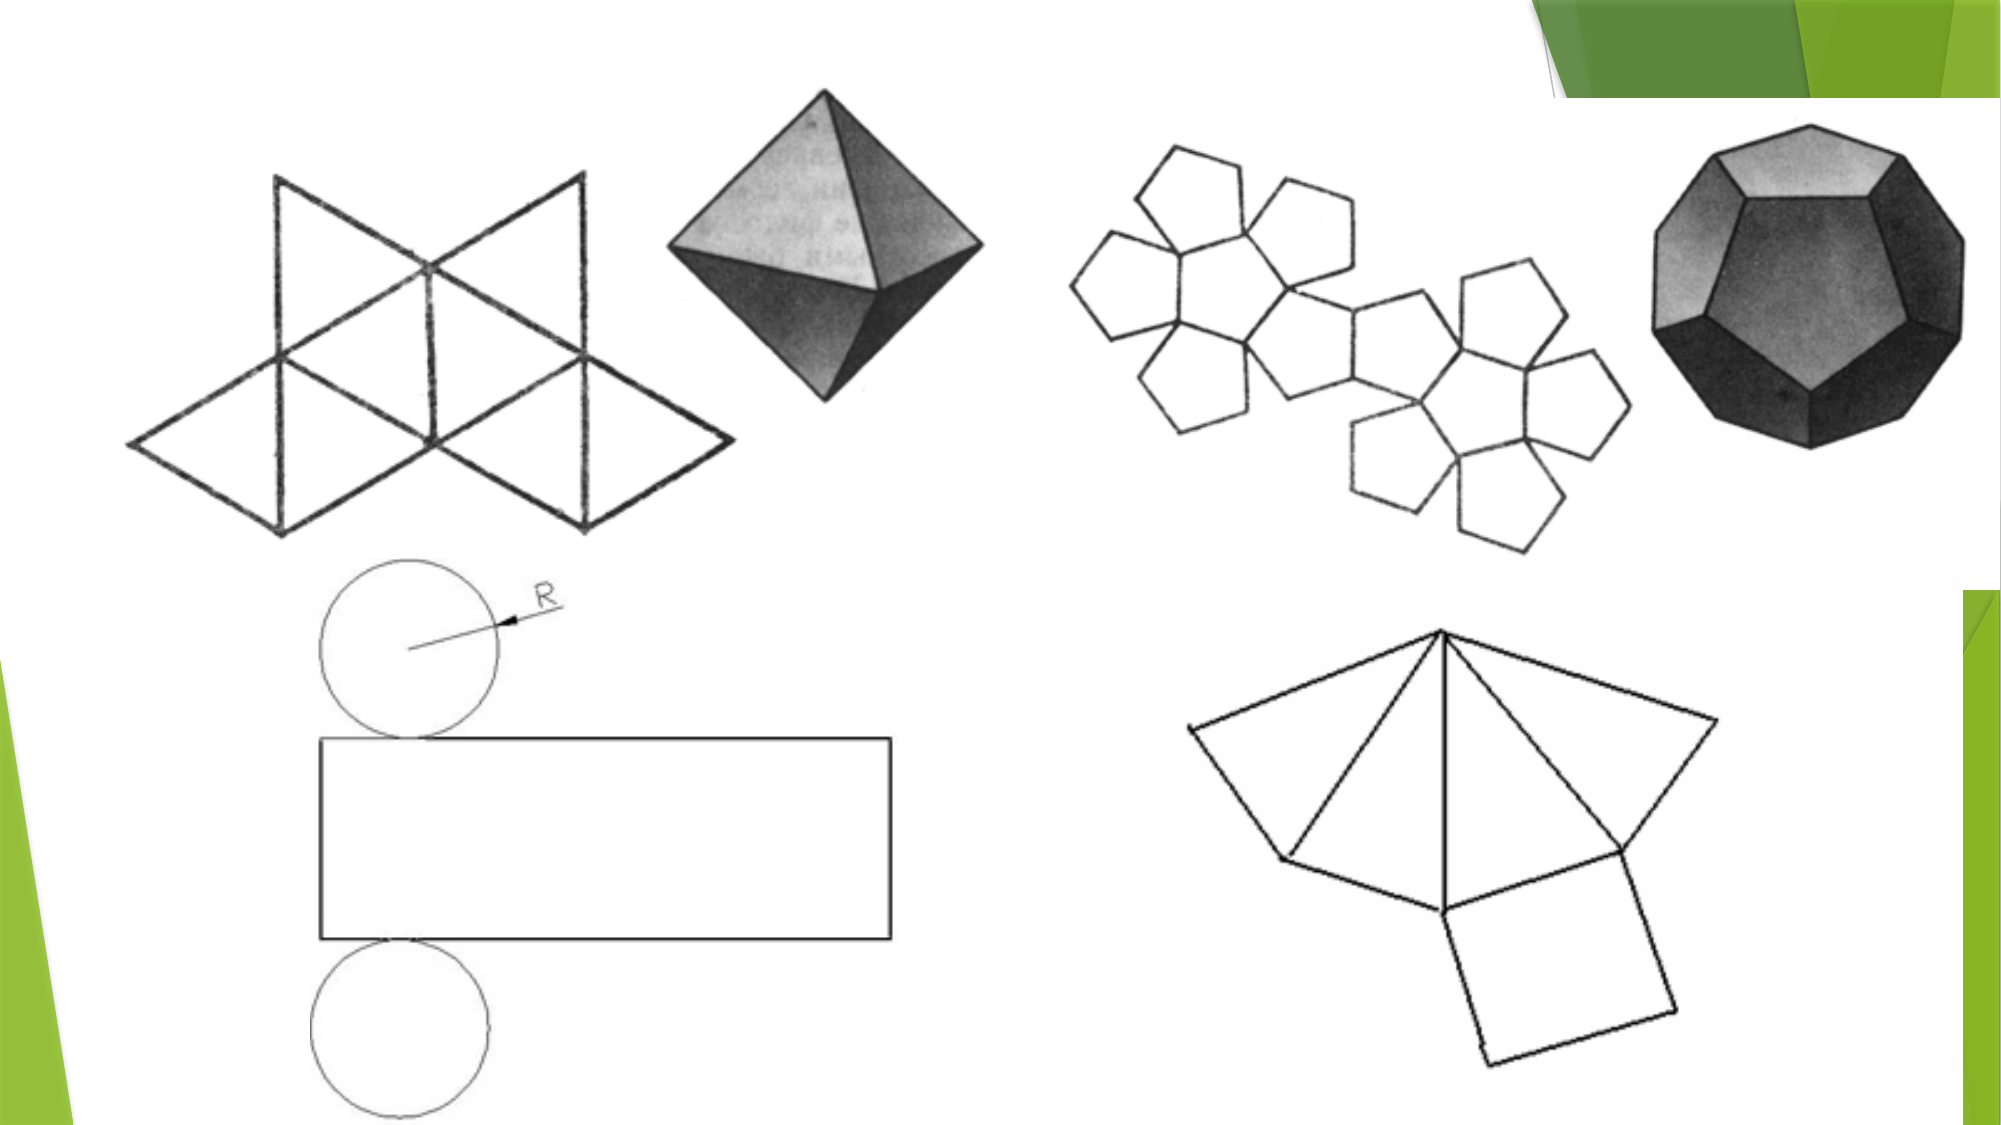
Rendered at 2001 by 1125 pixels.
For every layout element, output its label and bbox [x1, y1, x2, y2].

picture [92, 59, 1018, 1125]
list [1052, 98, 2000, 591]
picture [1095, 556, 1963, 1125]
